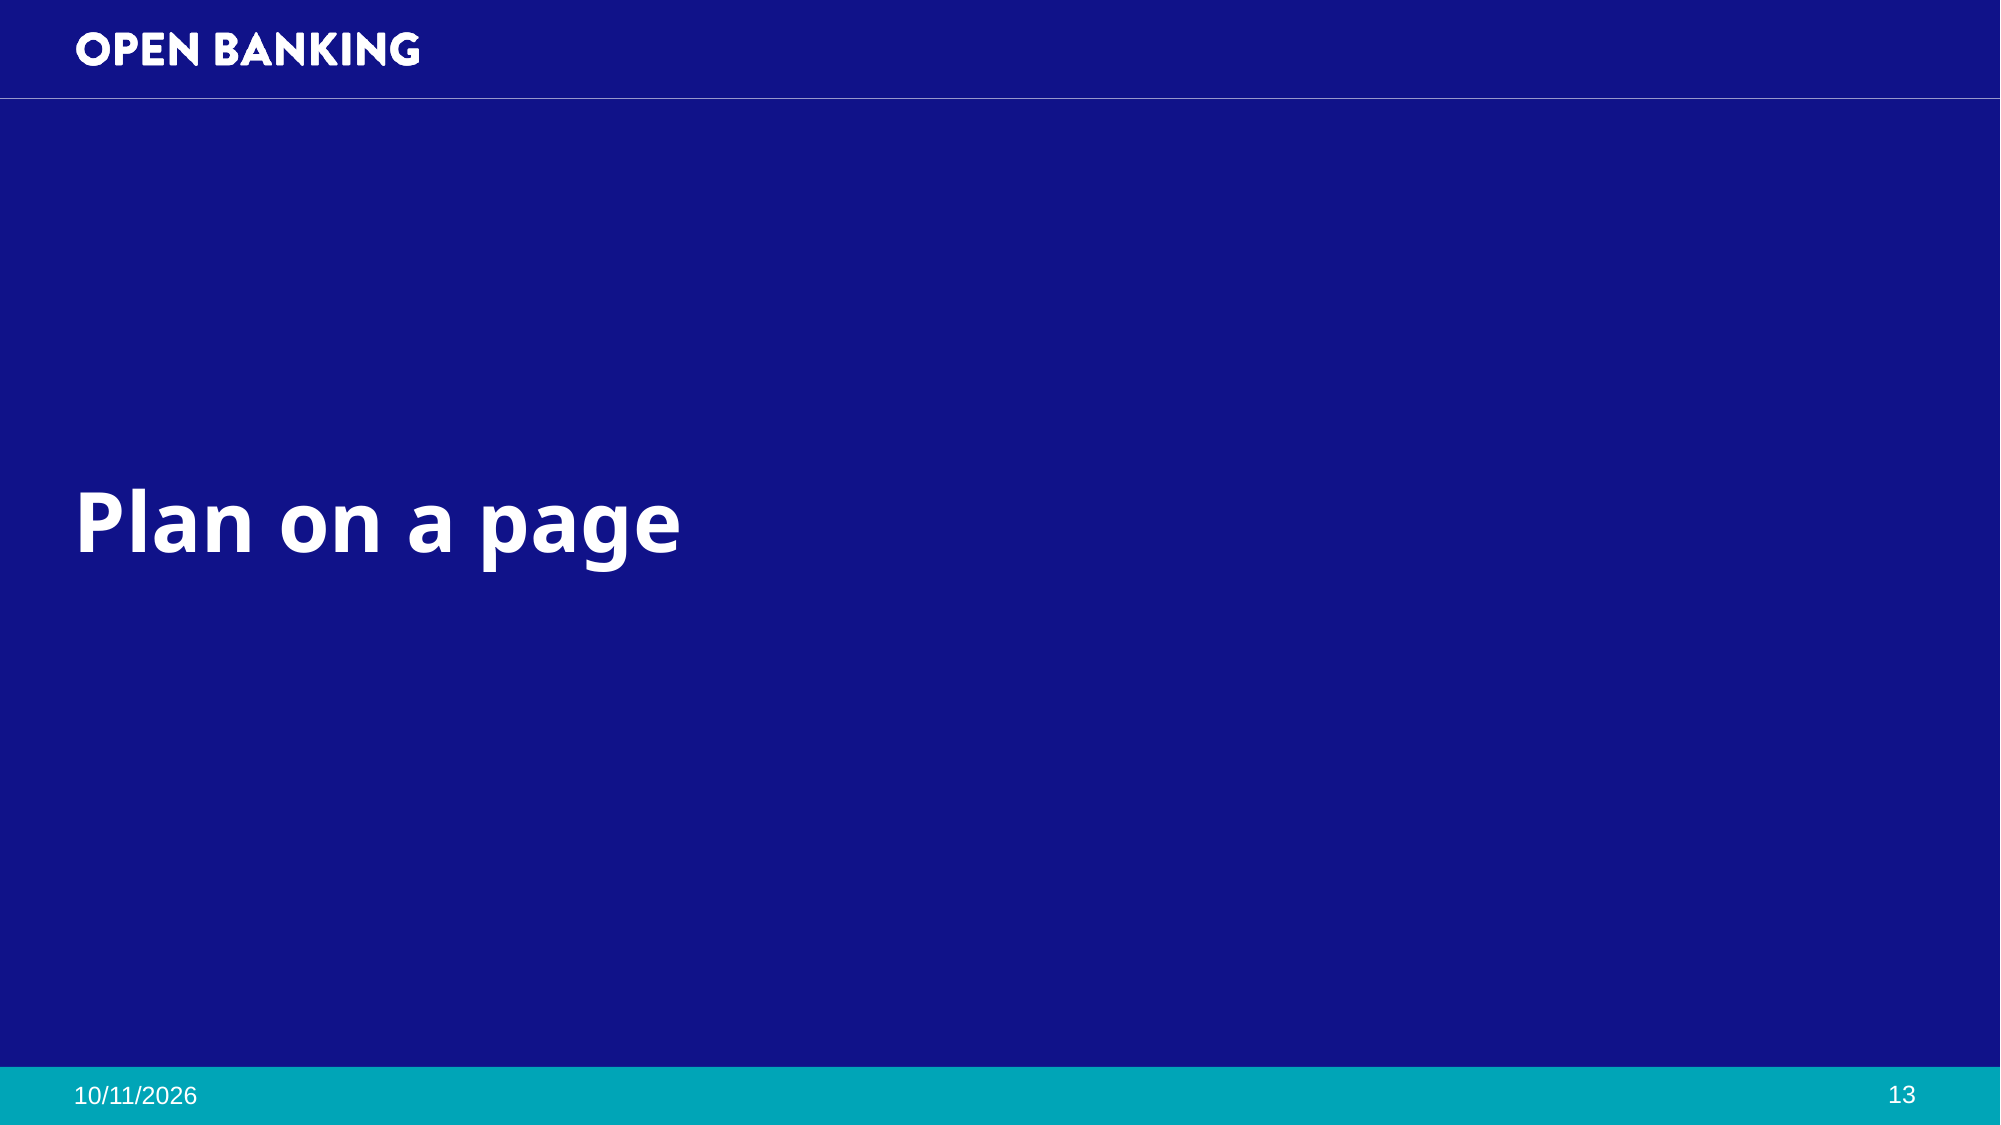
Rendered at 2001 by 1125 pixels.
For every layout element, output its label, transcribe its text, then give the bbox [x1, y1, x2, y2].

picture [43, 0, 452, 99]
footer [662, 1064, 1338, 1124]
title Plan on a page [59, 105, 1750, 576]
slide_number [59, 1065, 509, 1125]
slide_number 13 [1412, 1064, 1932, 1124]
